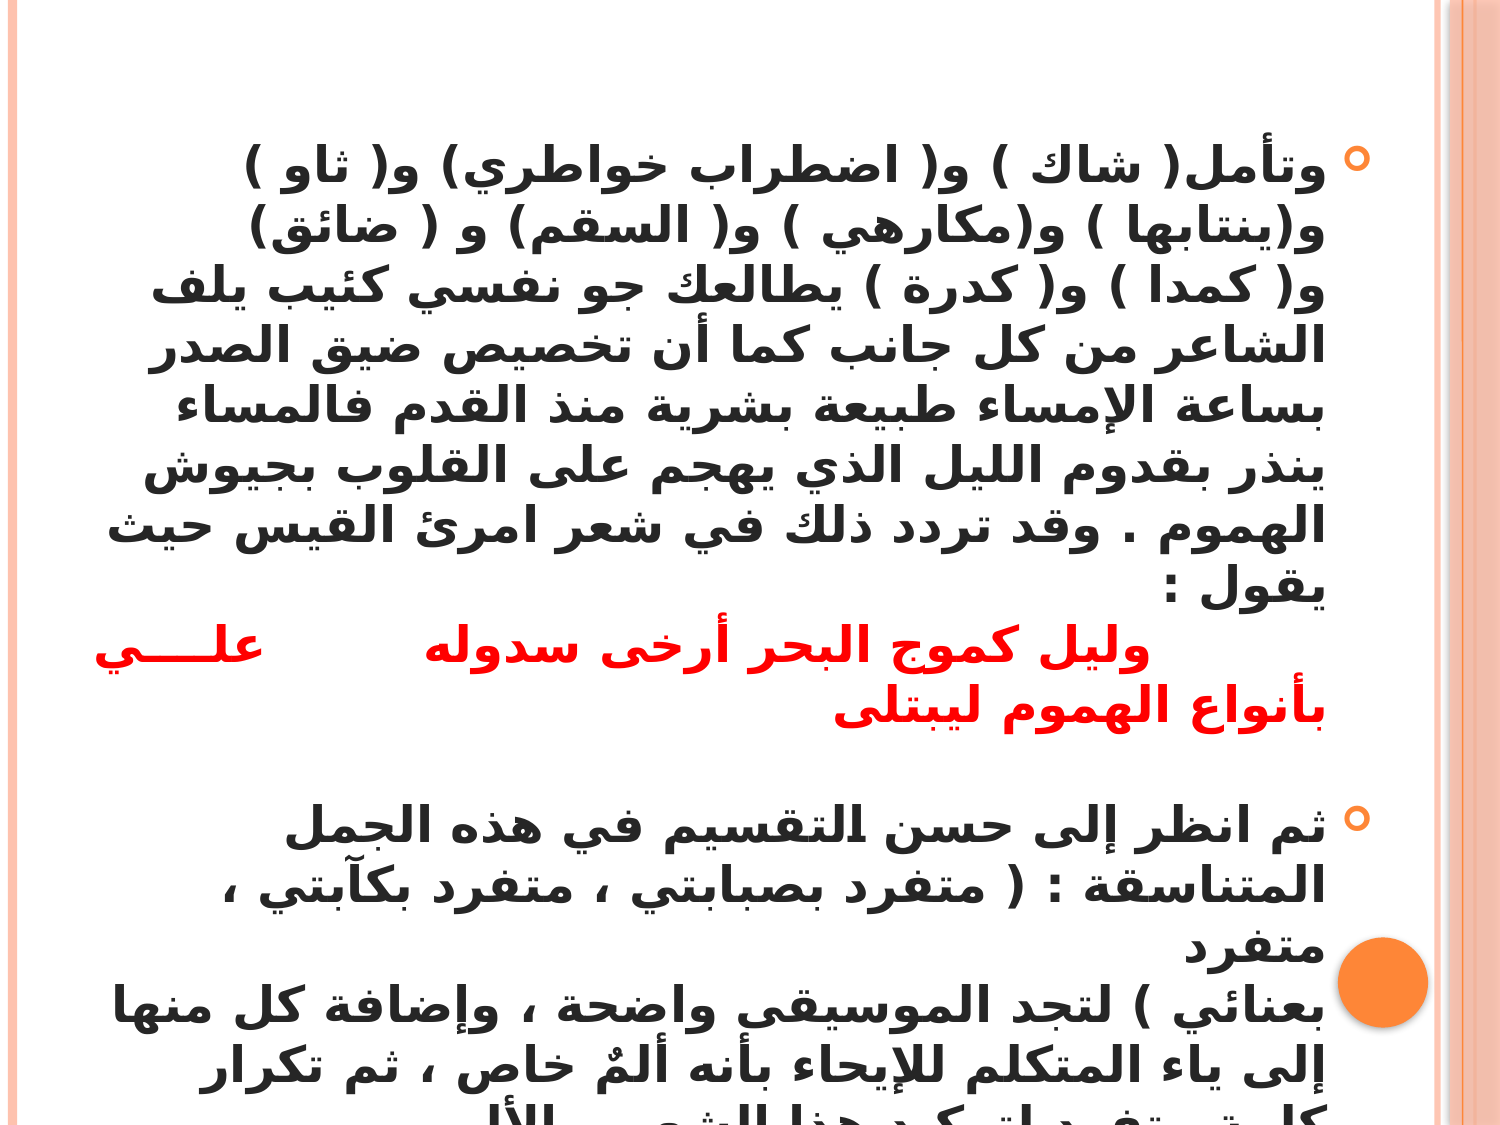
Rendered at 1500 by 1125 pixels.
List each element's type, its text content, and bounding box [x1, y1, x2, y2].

list وتأمل( شاك ) و( اضطراب خواطري) و( ثاو ) و(ينتابها ) و(مكارهي ) و( السقم) و ( ضائق) و( كمدا ) و( كدرة ) يطالعك جو نفسي كئيب يلف الشاعر من كل جانب كما أن تخصيص ضيق الصدر بساعة الإمساء طبيعة بشرية منذ القدم فالمساء ينذر بقدوم الليل الذي يهجم على القلوب بجيوش الهموم . وقد تردد ذلك في شعر امرئ القيس حيث يقول : وليل كموج البحر أرخى سدوله علــــي بأنواع الهموم ليبتلى ثم انظر إلى حسن التقسيم في هذه الجمل المتناسقة : ( متفرد بصبابتي ، متفرد بكآبتي ، متفرد بعنائي ) لتجد الموسيقى واضحة ، وإضافة كل منها إلى ياء المتكلم للإيحاء بأنه ألمٌ خاص ، ثم تكرار كلمة متفرد لتوكيد هذا الشعور بالألم ... وفي المقطع الأخير أيضًا جاءت الألفاظ موحية بالحزن مثل ( عبرة ، نزعا ، صرعة ، مآتم ، كلمى ، دامية ، دمعة،رثائي ) وكلها تتعاون في التعبير عن آلام الشاعر . [74, 125, 1389, 1063]
